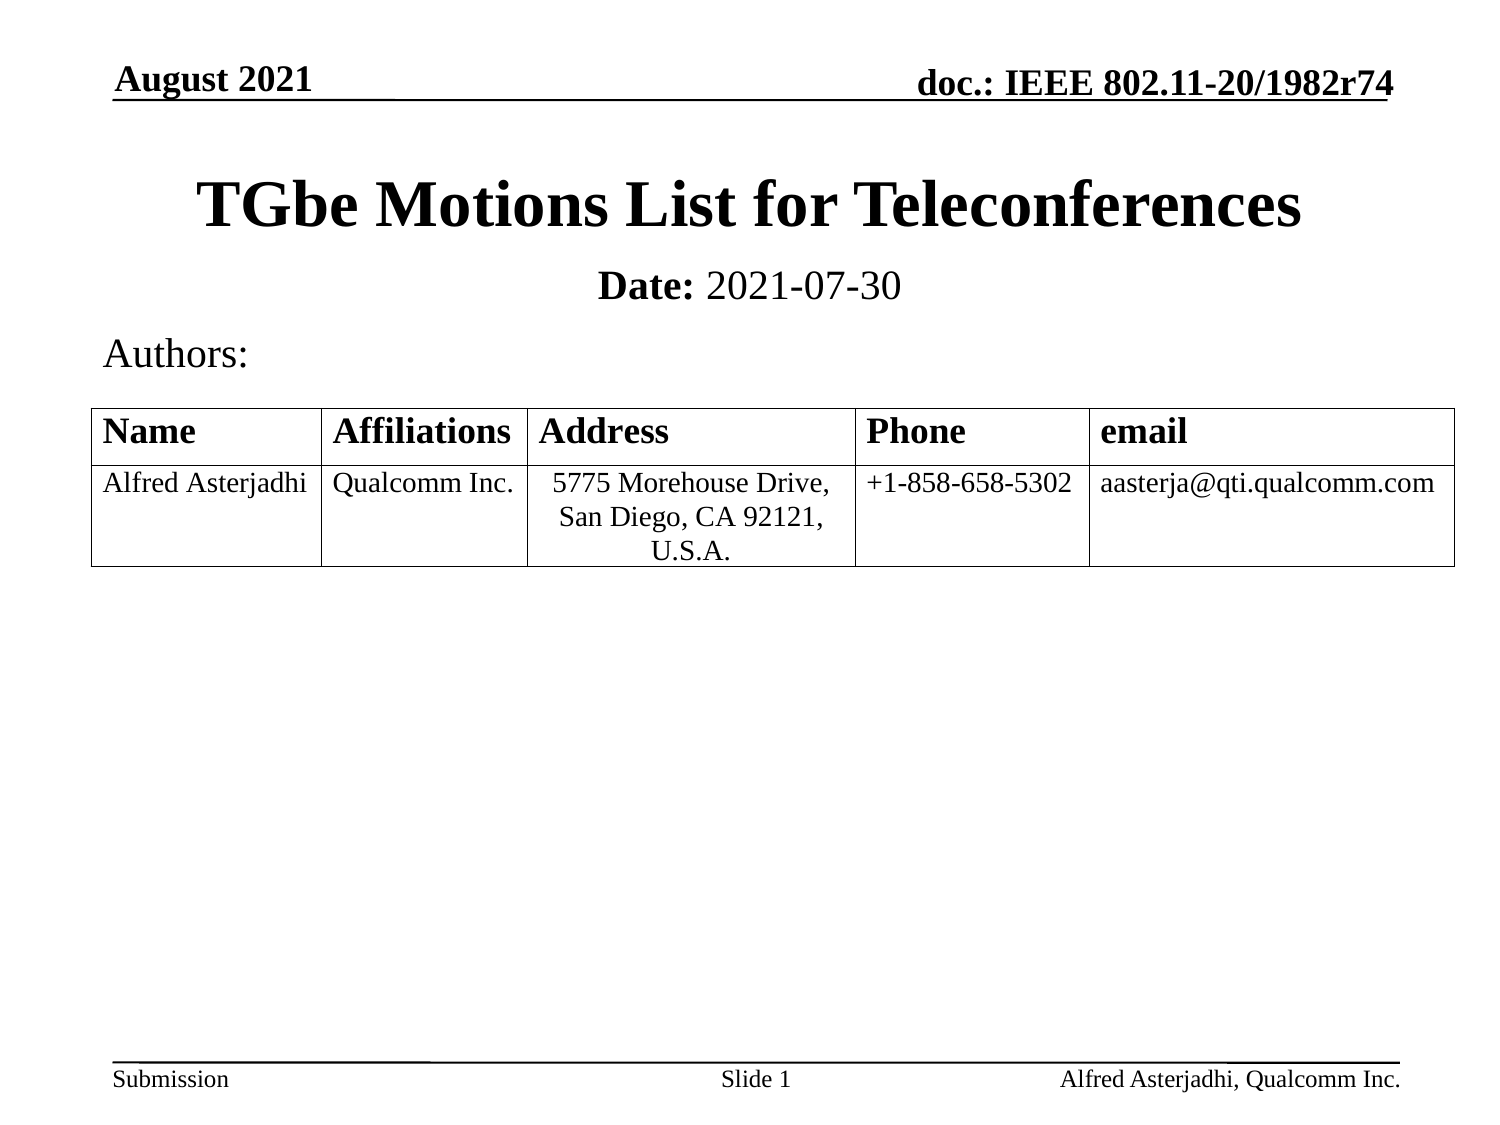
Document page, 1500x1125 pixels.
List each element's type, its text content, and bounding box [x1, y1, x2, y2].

slide_number Slide 1 [712, 1061, 800, 1123]
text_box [75, 407, 1477, 819]
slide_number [114, 54, 493, 100]
text_box Authors: [87, 318, 325, 381]
footer Alfred Asterjadhi, Qualcomm Inc. [902, 1061, 1402, 1093]
title TGbe Motions List for Teleconferences [112, 112, 1388, 249]
list Date: 2021-07-30 [112, 249, 1388, 316]
